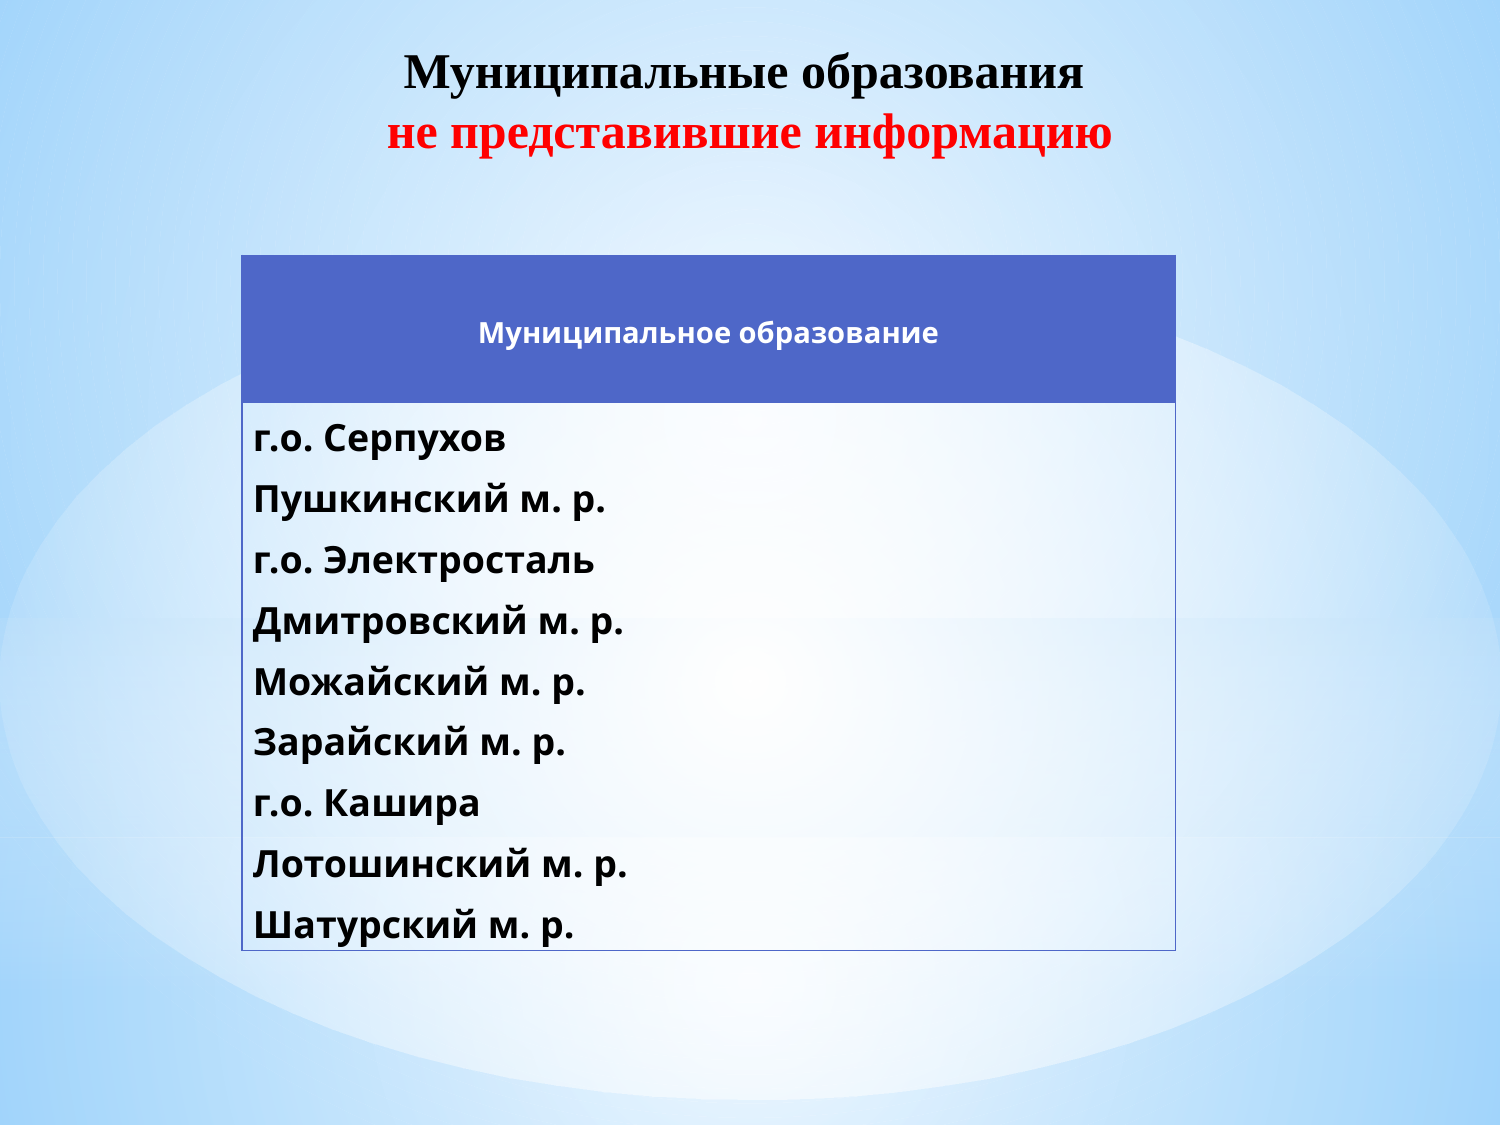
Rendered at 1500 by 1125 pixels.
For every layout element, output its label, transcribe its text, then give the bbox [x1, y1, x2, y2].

table_cell г.о. Серпухов [243, 403, 1175, 464]
table_cell Пушкинский м. р. [243, 464, 1175, 525]
table_cell Зарайский м. р. [243, 707, 1175, 768]
table_header Муниципальное образование [243, 256, 1175, 403]
table_cell Лотошинский м. р. [243, 829, 1175, 889]
table_cell Дмитровский м. р. [243, 585, 1175, 646]
title Муниципальные образования не представившие информацию [75, 30, 1425, 232]
table_cell г.о. Электросталь [243, 525, 1175, 585]
table_cell Можайский м. р. [243, 646, 1175, 707]
table_cell г.о. Кашира [243, 768, 1175, 829]
table_cell Шатурский м. р. [243, 889, 1175, 950]
